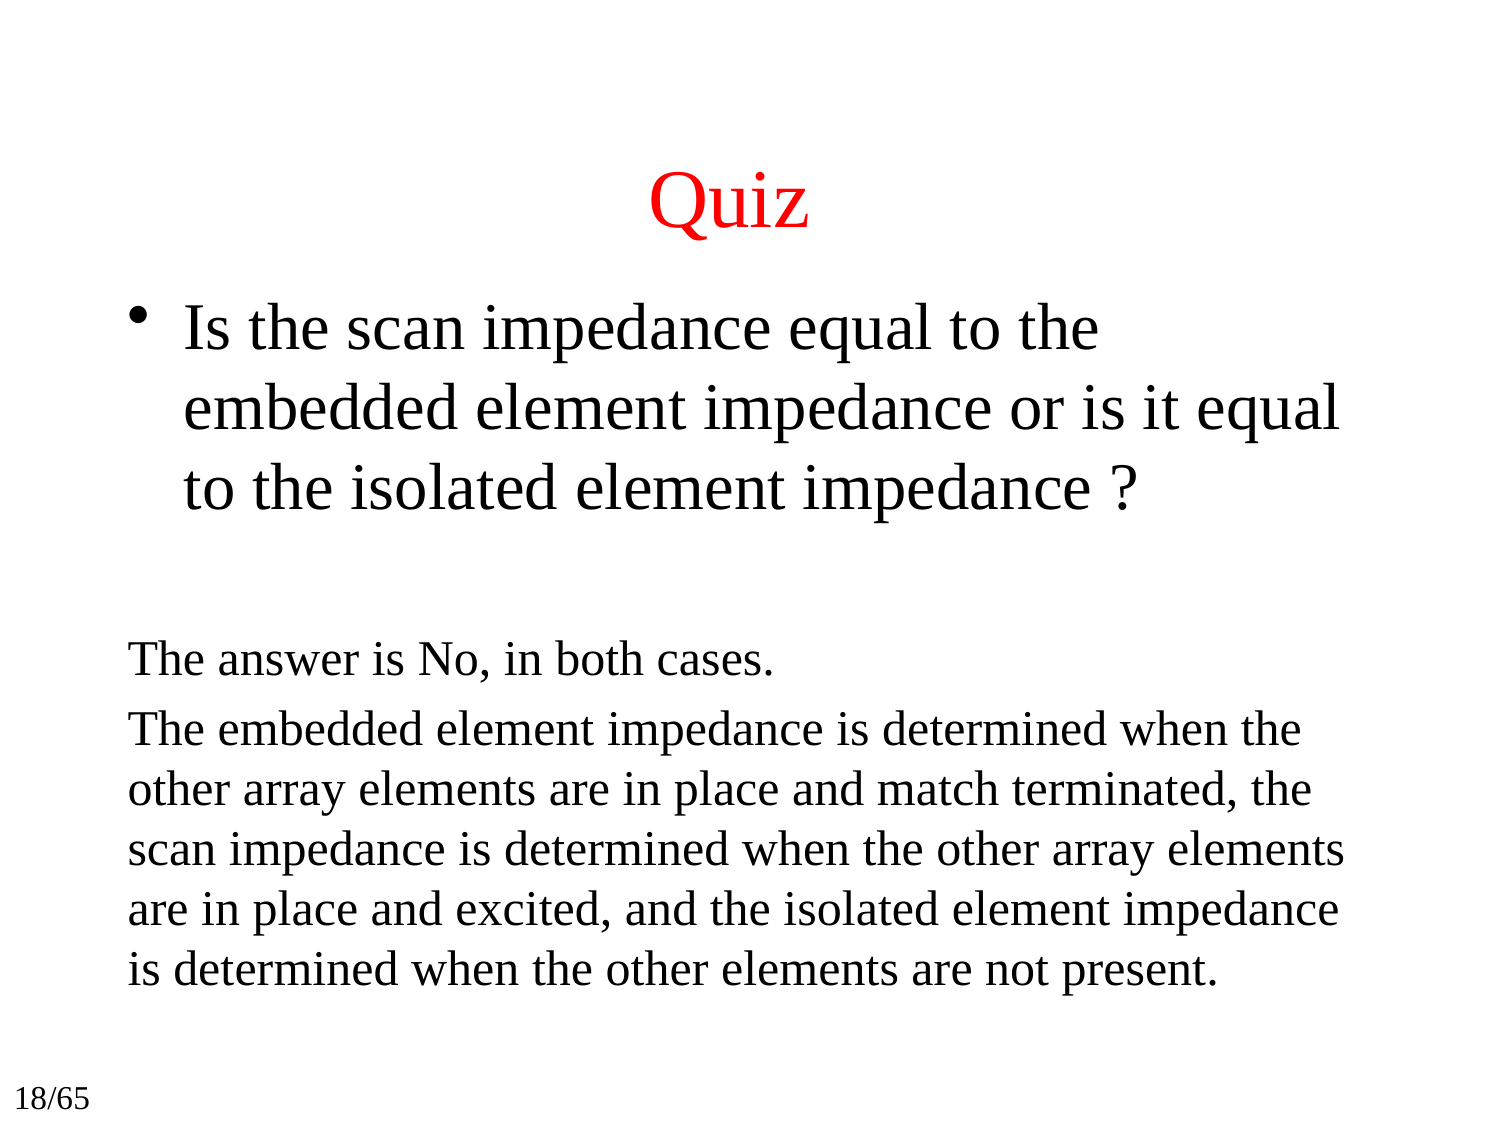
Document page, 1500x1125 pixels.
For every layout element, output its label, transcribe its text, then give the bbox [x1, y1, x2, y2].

title Quiz [112, 99, 1388, 274]
list Is the scan impedance equal to the embedded element impedance or is it equal to the isolated element impedance ? The answer is No, in both cases. The embedded element impedance is determined when the other array elements are in place and match terminated, the scan impedance is determined when the other array elements are in place and excited, and the isolated element impedance is determined when the other elements are not present. [112, 274, 1388, 476]
